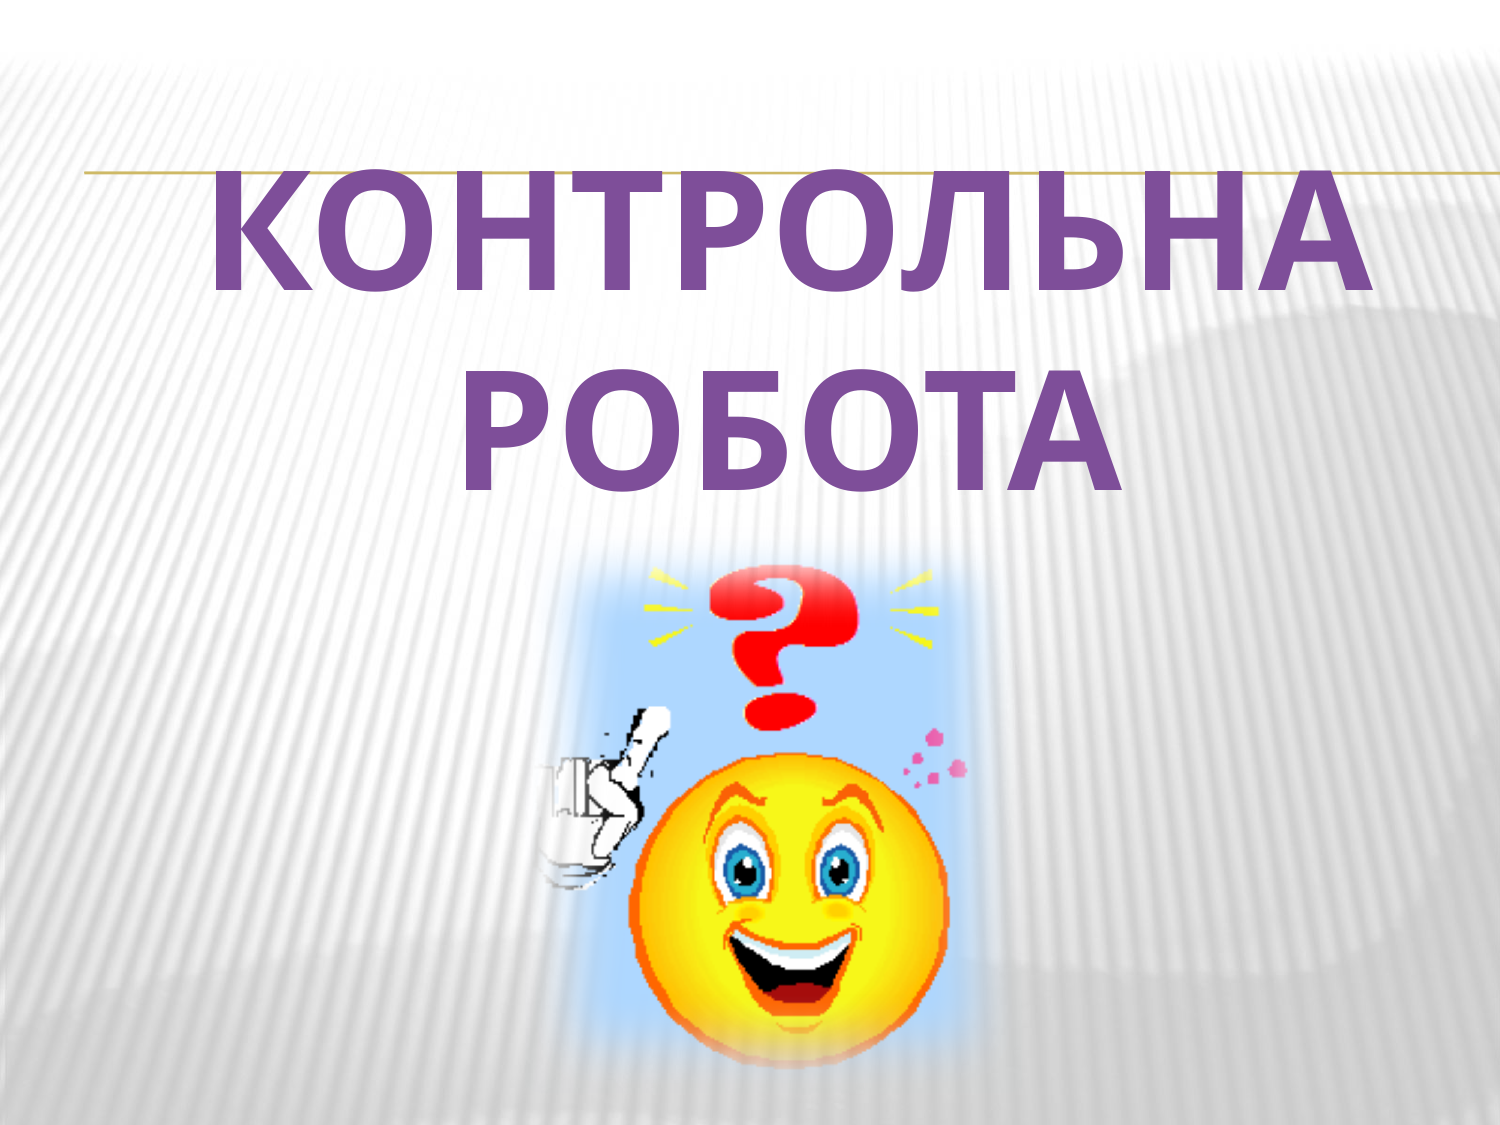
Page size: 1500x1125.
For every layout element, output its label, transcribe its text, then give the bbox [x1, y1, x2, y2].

title Контрольна робота [75, 255, 1500, 393]
picture [524, 526, 1022, 1095]
